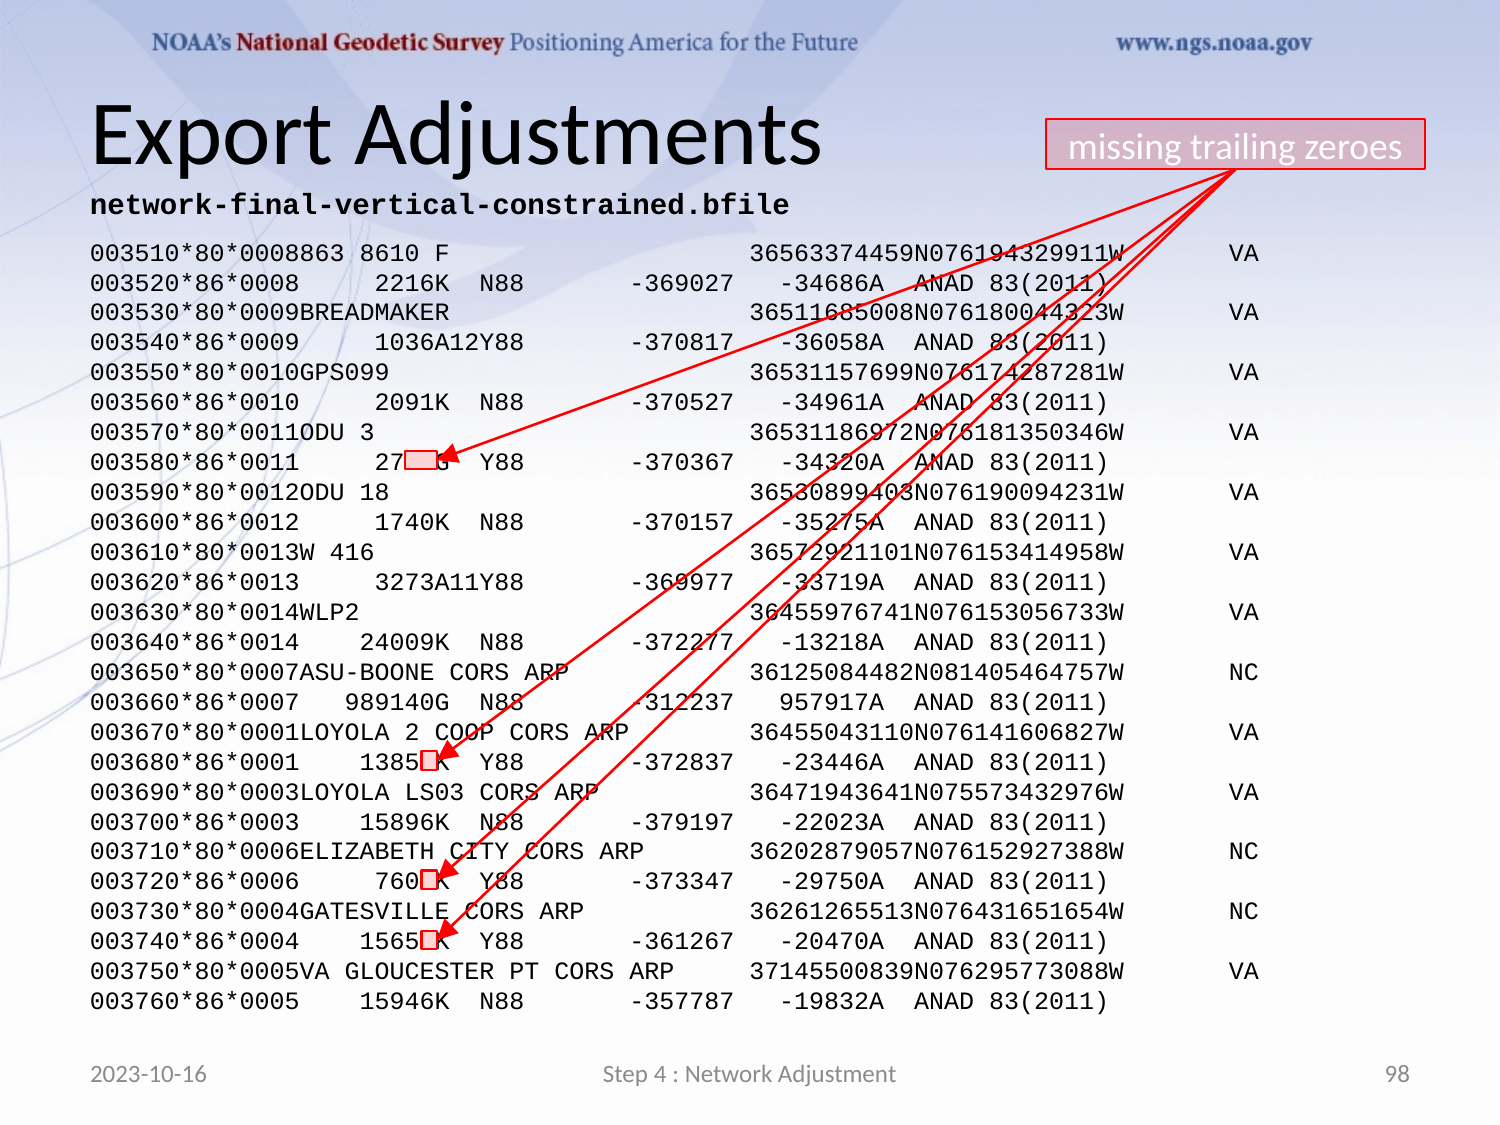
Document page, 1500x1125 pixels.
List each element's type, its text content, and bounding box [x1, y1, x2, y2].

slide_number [75, 1042, 425, 1103]
text_box [403, 449, 430, 472]
picture [0, 0, 1500, 1125]
footer Step 4 : Network Adjustment [512, 1042, 988, 1103]
text_box missing trailing zeroes [1044, 117, 1427, 171]
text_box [436, 169, 1236, 941]
text_box [419, 929, 439, 952]
slide_number 98 [1074, 1042, 1425, 1103]
title Export Adjustments [74, 74, 1426, 181]
text_box 003510*80*0008863 8610 F 36563374459N076194329911W VA 003520*86*0008 2216K N88 -369027 -34686A ANAD 83(2011) 003530*80*0009BREADMAKER 36511685008N076180044323W VA 003540*86*0009 1036A12Y88 -370817 -36058A ANAD 83(2011) 003550*80*0010GPS099 36531157699N076174287281W VA 003560*86*0010 2091K N88 -370527 -34961A ANAD 83(2011) 003570*80*0011ODU 3 36531186972N076181350346W VA 003580*86*0011 27 G Y88 -370367 -34320A ANAD 83(2011) 003590*80*0012ODU 18 36530899403N076190094231W VA 003600*86*0012 1740K N88 -370157 -35275A ANAD 83(2011) 003610*80*0013W 416 36572921101N076153414958W VA 003620*86*0013 3273A11Y88 -369977 -33719A ANAD 83(2011) 003630*80*0014WLP2 36455976741N076153056733W VA 003640*86*0014 24009K N88 -372277 -13218A ANAD 83(2011) 003650*80*0007ASU-BOONE CORS ARP 36125084482N081405464757W NC 003660*86*0007 989140G N88 -312237 957917A ANAD 83(2011) 003670*80*0001LOYOLA 2 COOP CORS ARP 36455043110N076141606827W VA 003680*86*0001 1385 K Y88 -372837 -23446A ANAD 83(2011) 003690*80*0003LOYOLA LS03 CORS ARP 36471943641N075573432976W VA 003700*86*0003 15896K N88 -379197 -22023A ANAD 83(2011) 003710*80*0006ELIZABETH CITY CORS ARP 36202879057N076152927388W NC 003720*86*0006 760 K Y88 -373347 -29750A ANAD 83(2011) 003730*80*0004GATESVILLE CORS ARP 36261265513N076431651654W NC 003740*86*0004 1565 K Y88 -361267 -20470A ANAD 83(2011) 003750*80*0005VA GLOUCESTER PT CORS ARP 37145500839N076295773088W VA 003760*86*0005 15946K N88 -357787 -19832A ANAD 83(2011) [75, 228, 1389, 1022]
text_box network-final-vertical-constrained.bfile [75, 178, 429, 228]
text_box [419, 868, 431, 891]
text_box [419, 749, 430, 772]
